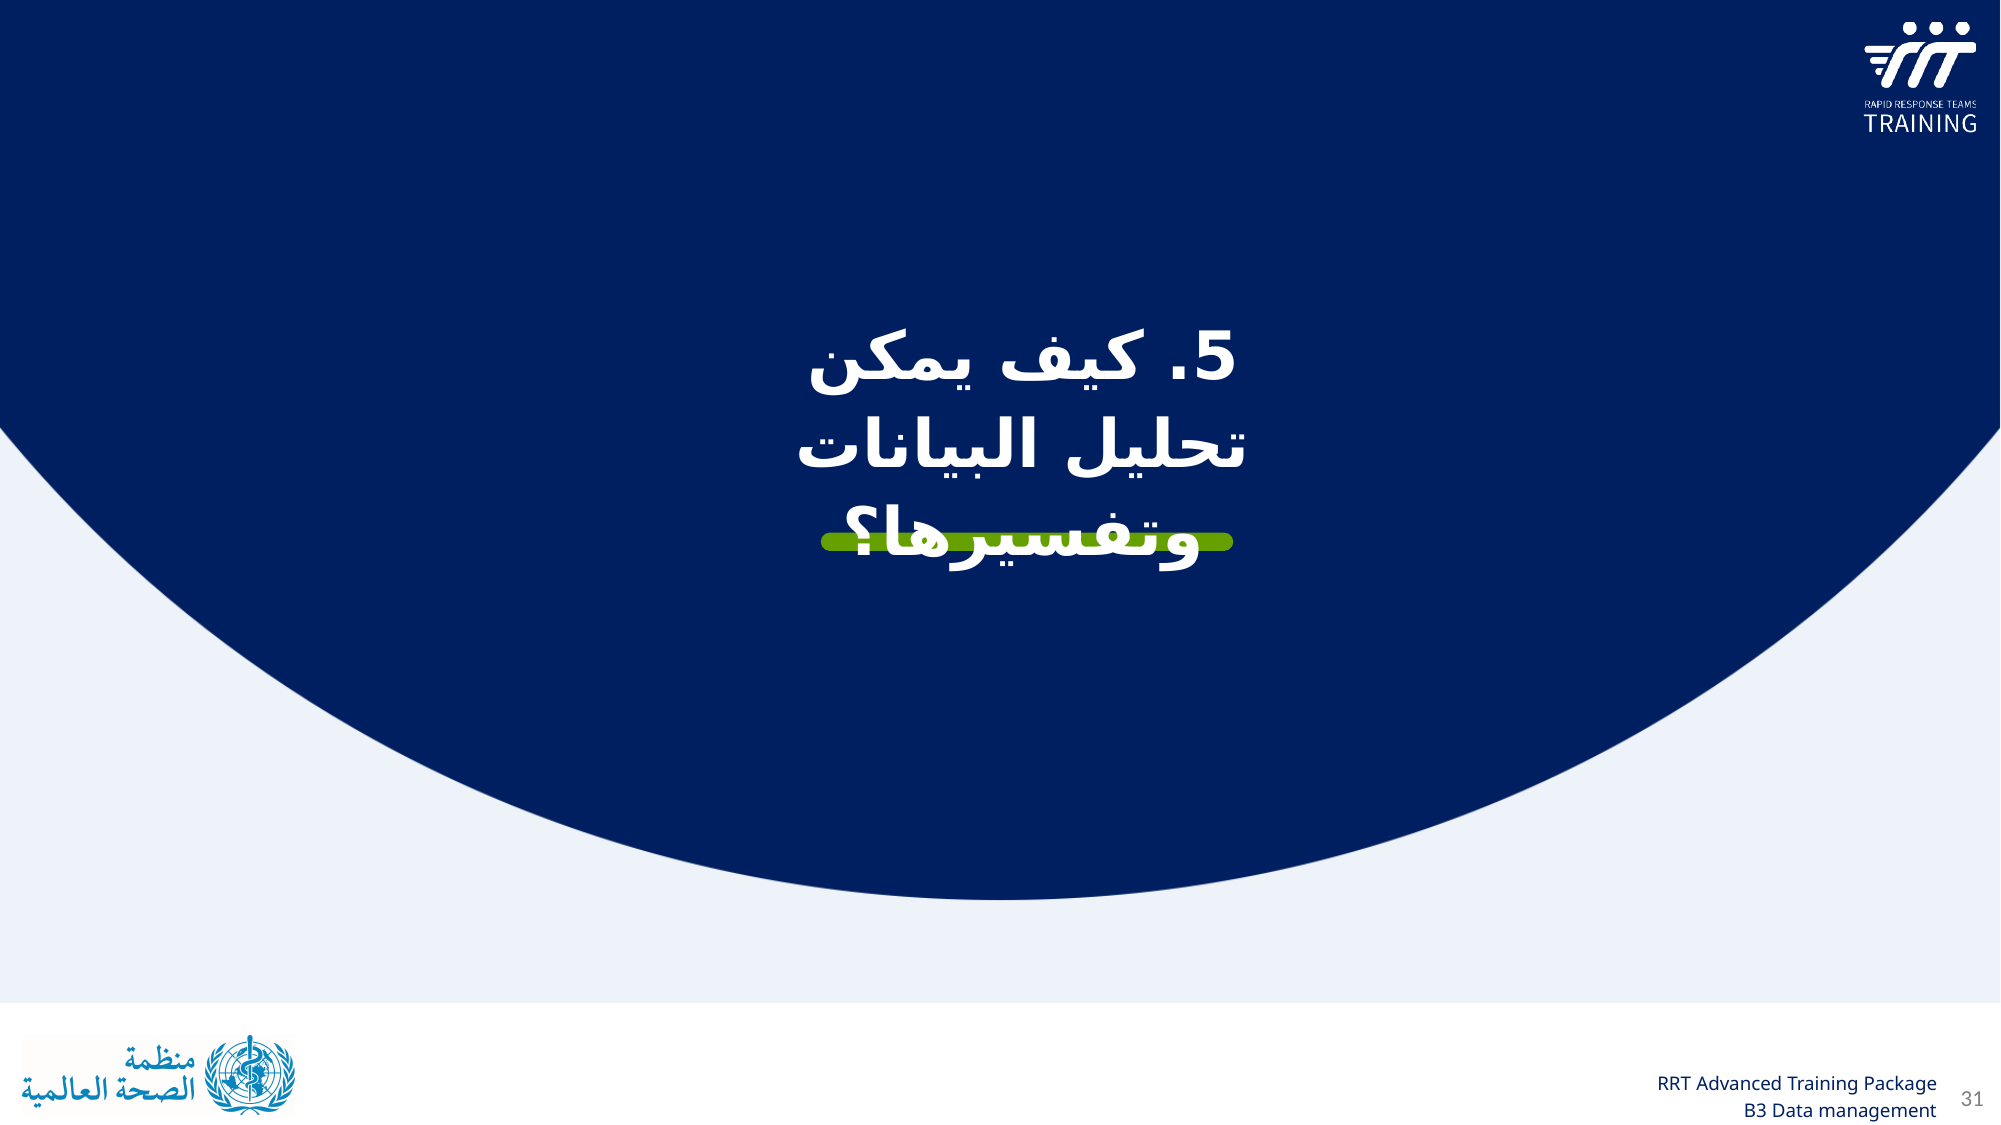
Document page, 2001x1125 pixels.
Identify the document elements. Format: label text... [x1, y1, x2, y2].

picture [22, 1035, 295, 1115]
picture [252, 1050, 258, 1059]
list 5. كيف يمكن تحليل البيانات وتفسيرها؟ [690, 303, 1357, 570]
picture [0, 0, 2001, 1003]
